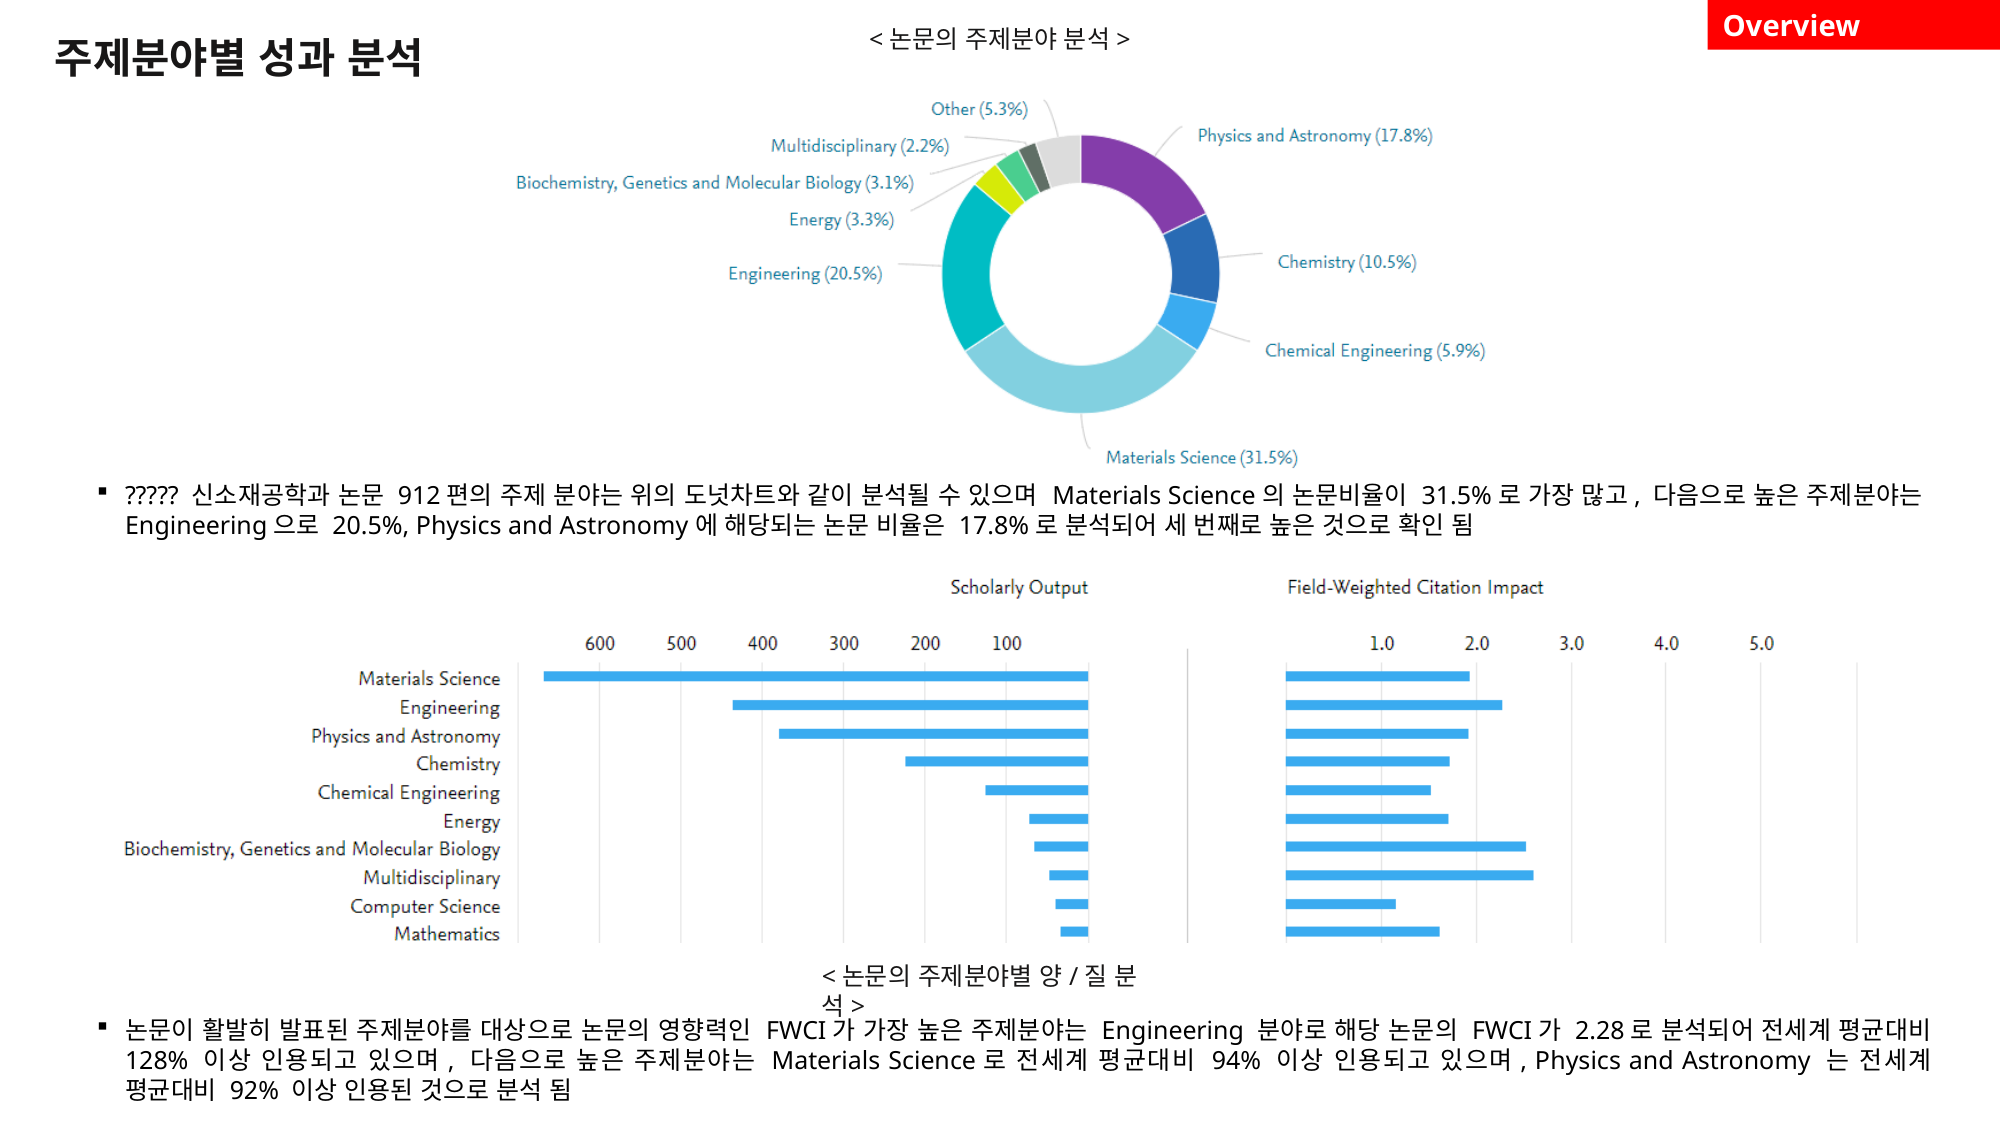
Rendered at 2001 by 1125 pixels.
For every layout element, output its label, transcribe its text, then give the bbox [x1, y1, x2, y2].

text_box 논문이 활발히 발표된 주제분야를 대상으로 논문의 영향력인 FWCI가 가장 높은 주제분야는 Engineering 분야로 해당 논문의 FWCI가 2.28로 분석되어 전세계 평균대비 128% 이상 인용되고 있으며, 다음으로 높은 주제분야는 Materials Science로 전세계 평균대비 94% 이상 인용되고 있으며, Physics and Astronomy 는 전세계 평균대비 92% 이상 인용된 것으로 분석 됨 [82, 1007, 1947, 1112]
text_box <논문의 주제분야별 양/질 분석> [807, 953, 1193, 1028]
text_box Overview [1707, 0, 2000, 50]
text_box ????? 신소재공학과 논문 912편의 주제 분야는 위의 도넛차트와 같이 분석될 수 있으며 Materials Science의 논문비율이 31.5%로 가장 많고, 다음으로 높은 주제분야는 Engineering으로 20.5%, Physics and Astronomy에 해당되는 논문 비율은 17.8%로 분석되어 세 번째로 높은 것으로 확인 됨 [82, 442, 1938, 547]
text_box 주제분야별 성과 분석 [39, 24, 1392, 94]
picture [121, 570, 1879, 943]
picture [503, 84, 1497, 475]
text_box <논문의 주제분야 분석> [807, 16, 1193, 62]
